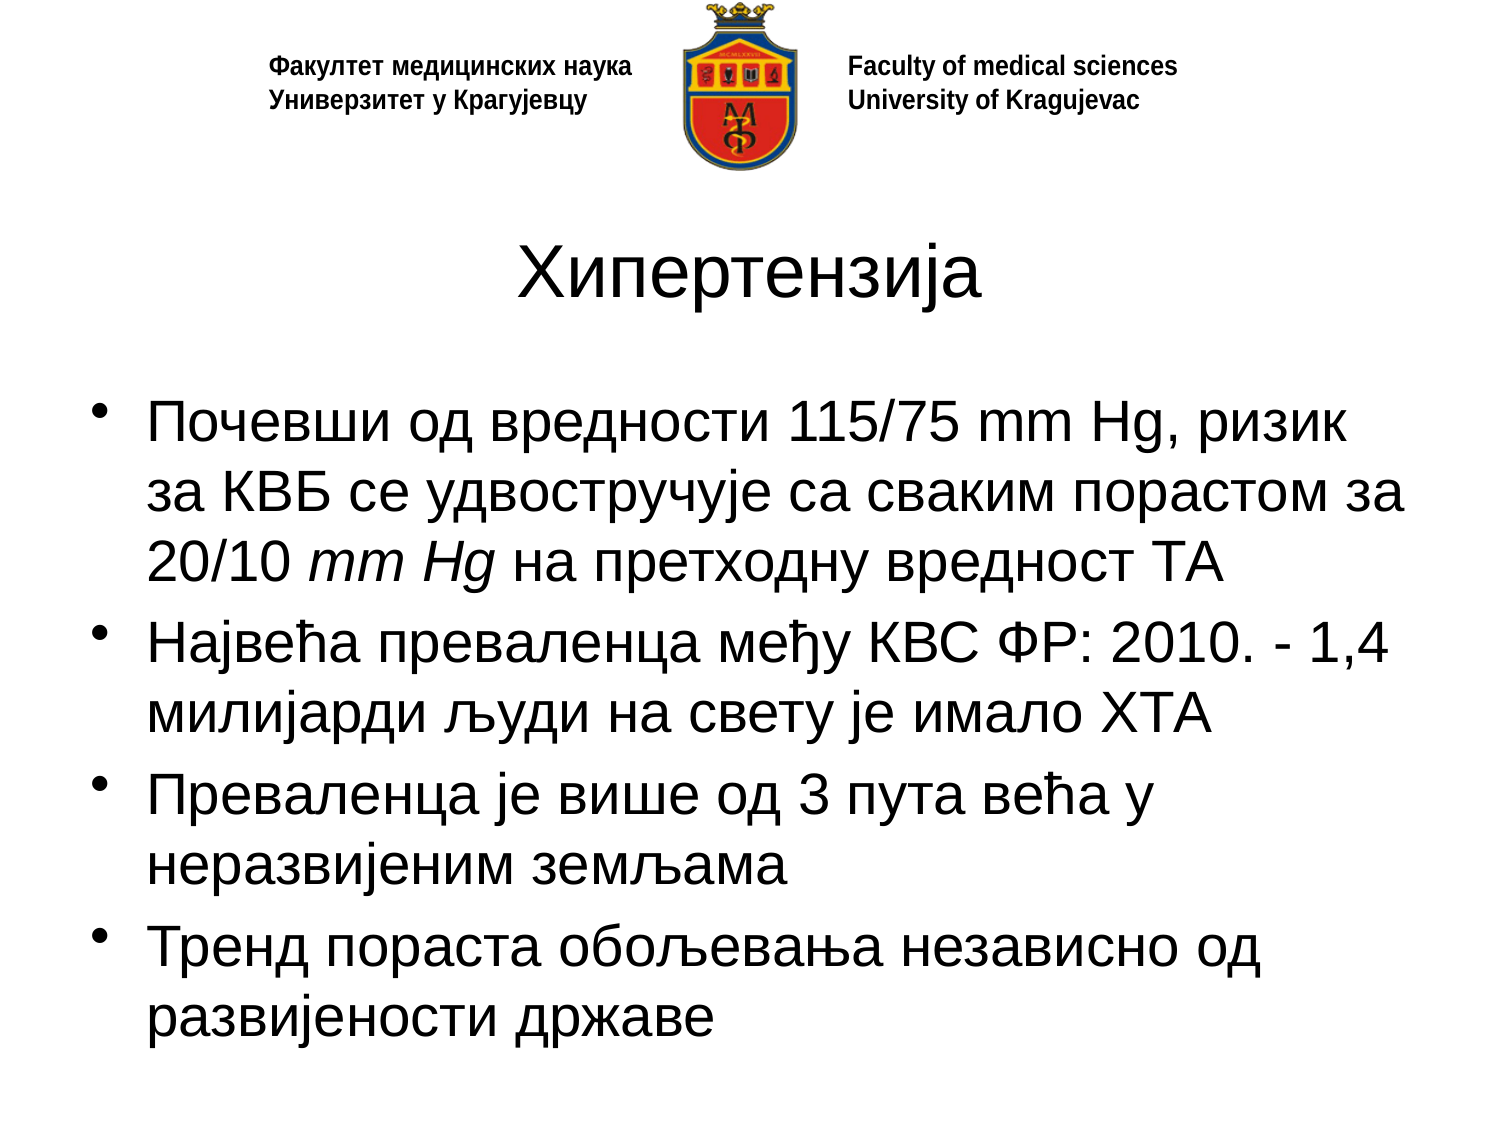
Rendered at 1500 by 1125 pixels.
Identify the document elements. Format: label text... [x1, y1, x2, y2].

list Почевши од вредности 115/75 mm Hg, ризик за КВБ се удвостручује са сваким порастом за 20/10 mm Hg на претходну вредност ТА Највећа преваленца међу КВС ФР: 2010. - 1,4 милијарди људи на свету је имало ХТА Преваленца је више од 3 пута већа у неразвијеним земљама Тренд пораста обољевања независно од развијености државе [74, 374, 1426, 1118]
title Хипертензија [74, 173, 1426, 362]
